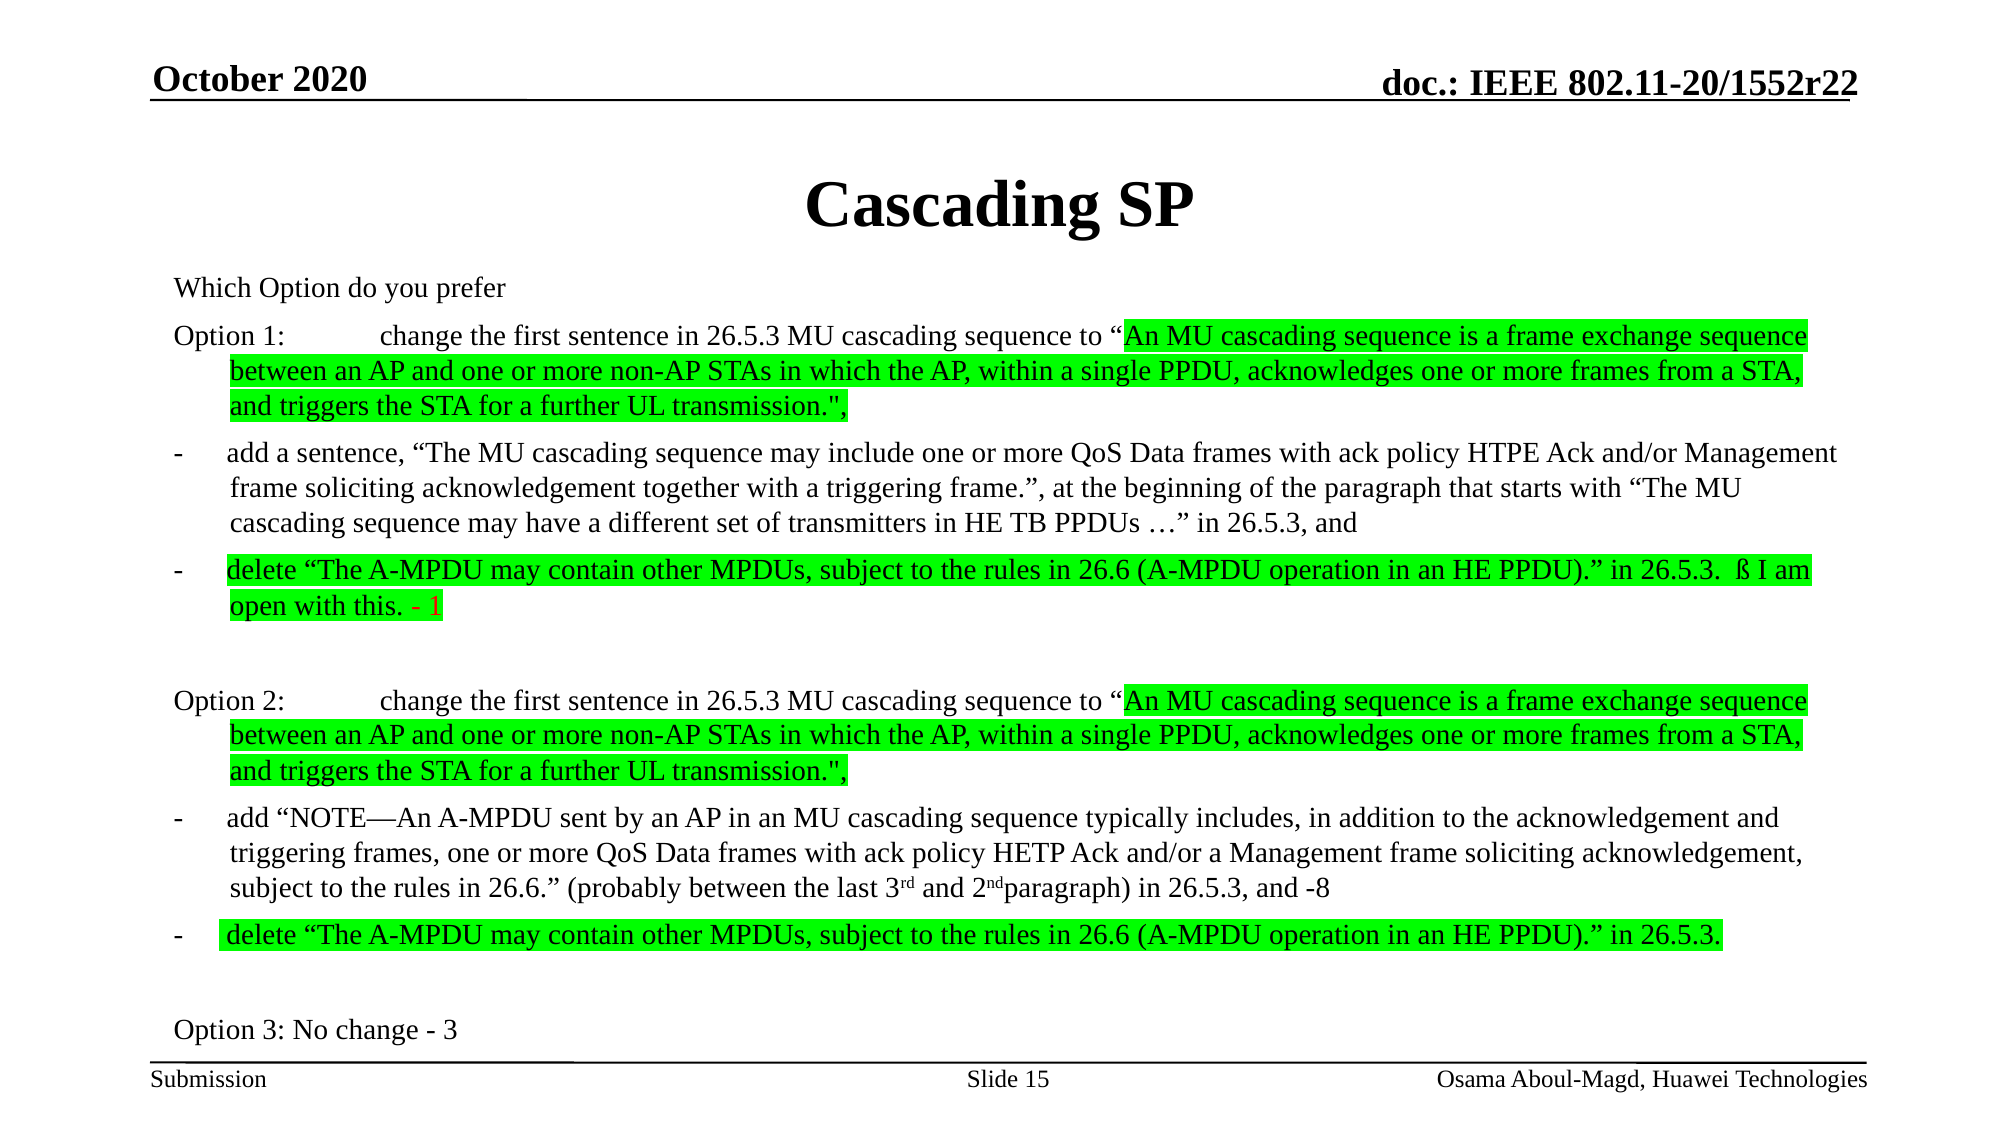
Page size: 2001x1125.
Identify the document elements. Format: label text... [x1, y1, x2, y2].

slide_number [152, 54, 563, 100]
list Which Option do you prefer Option 1: change the first sentence in 26.5.3 MU cascading sequence to “An MU cascading sequence is a frame exchange sequence between an AP and one or more non-AP STAs in which the AP, within a single PPDU, acknowledges one or more frames from a STA, and triggers the STA for a further UL transmission.", - add a sentence, “The MU cascading sequence may include one or more QoS Data frames with ack policy HTPE Ack and/or Management frame soliciting acknowledgement together with a triggering frame.”, at the beginning of the paragraph that starts with “The MU cascading sequence may have a different set of transmitters in HE TB PPDUs …” in 26.5.3, and - delete “The A-MPDU may contain other MPDUs, subject to the rules in 26.6 (A-MPDU operation in an HE PPDU).” in 26.5.3. ß I am open with this. - 1 Option 2: change the first sentence in 26.5.3 MU cascading sequence to “An MU cascading sequence is a frame exchange sequence between an AP and one or more non-AP STAs in which the AP, within a single PPDU, acknowledges one or more frames from a STA, and triggers the STA for a further UL transmission.", - add “NOTE—An A-MPDU sent by an AP in an MU cascading sequence typically includes, in addition to the acknowledgement and triggering frames, one or more QoS Data frames with ack policy HETP Ack and/or a Management frame soliciting acknowledgement, subject to the rules in 26.6.” (probably between the last 3rd and 2ndparagraph) in 26.5.3, and -8 - delete “The A-MPDU may contain other MPDUs, subject to the rules in 26.6 (A-MPDU operation in an HE PPDU).” in 26.5.3. Option 3: No change - 3 [158, 260, 1859, 699]
footer Osama Aboul-Magd, Huawei Technologies [1171, 1061, 1869, 1093]
title Cascading SP [149, 112, 1850, 288]
slide_number Slide 15 [950, 1061, 1067, 1123]
